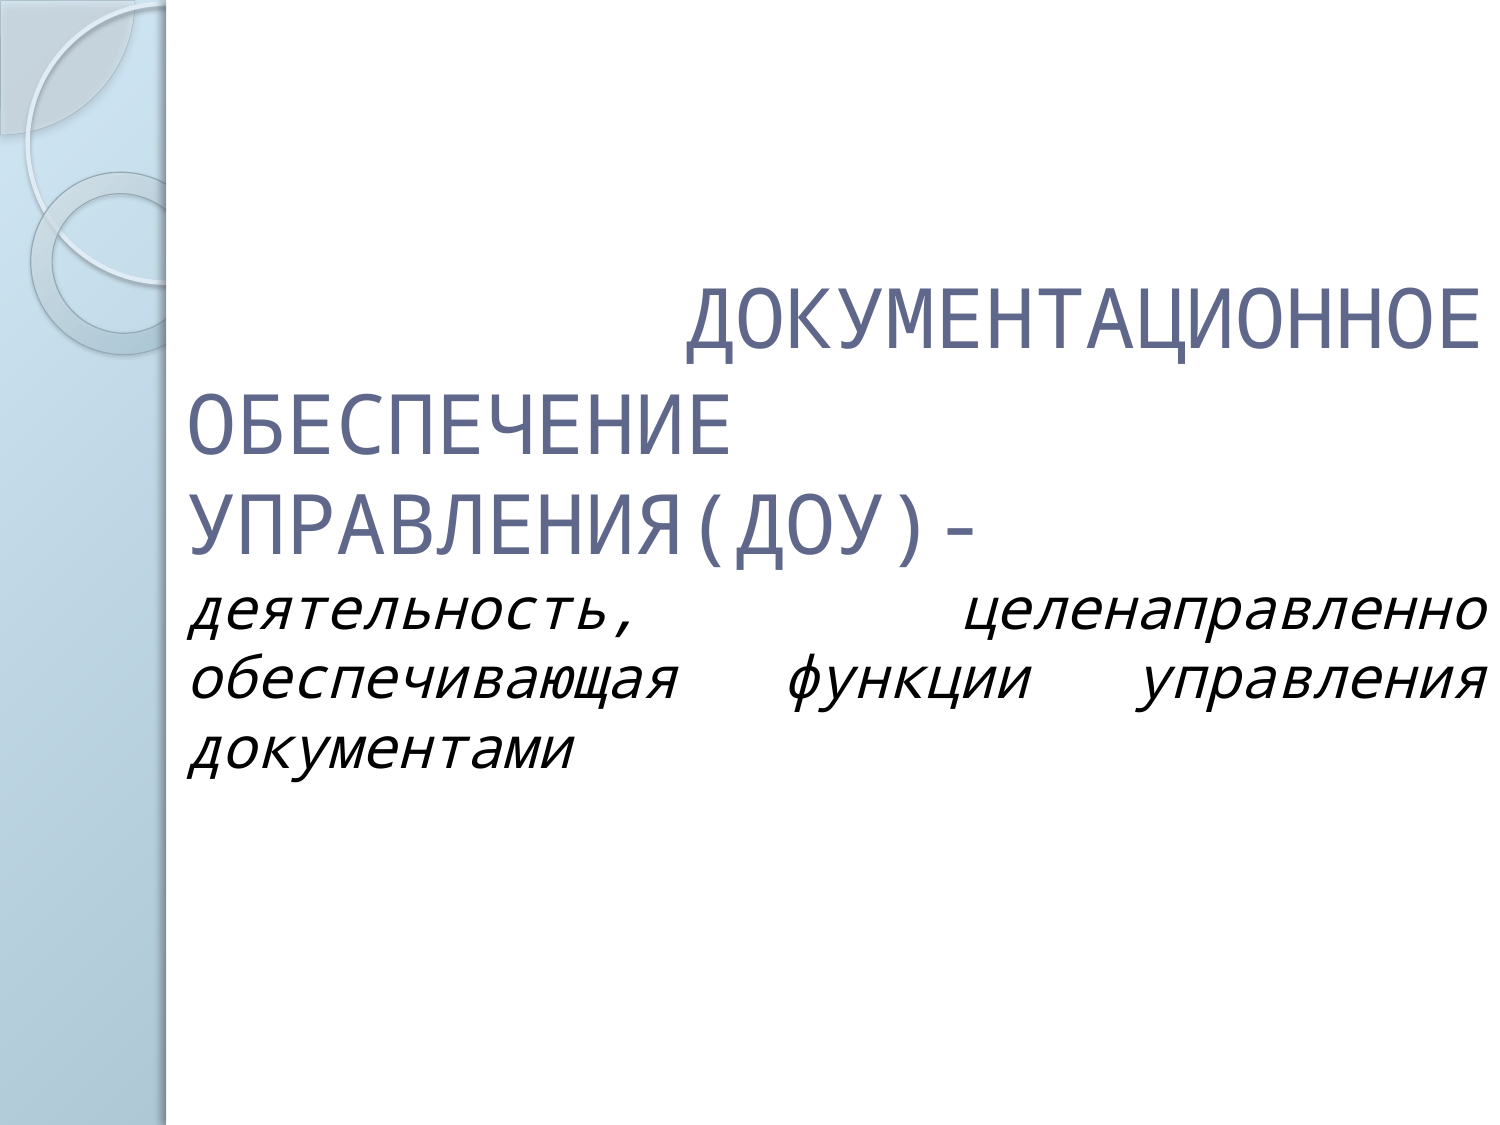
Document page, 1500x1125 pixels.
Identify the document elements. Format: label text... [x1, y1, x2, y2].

title ДОКУМЕНТАЦИОННОЕ ОБЕСПЕЧЕНИЕ УПРАВЛЕНИЯ(ДОУ)- деятельность, целенаправленно обеспечивающая функции управления документами [171, 196, 1500, 821]
